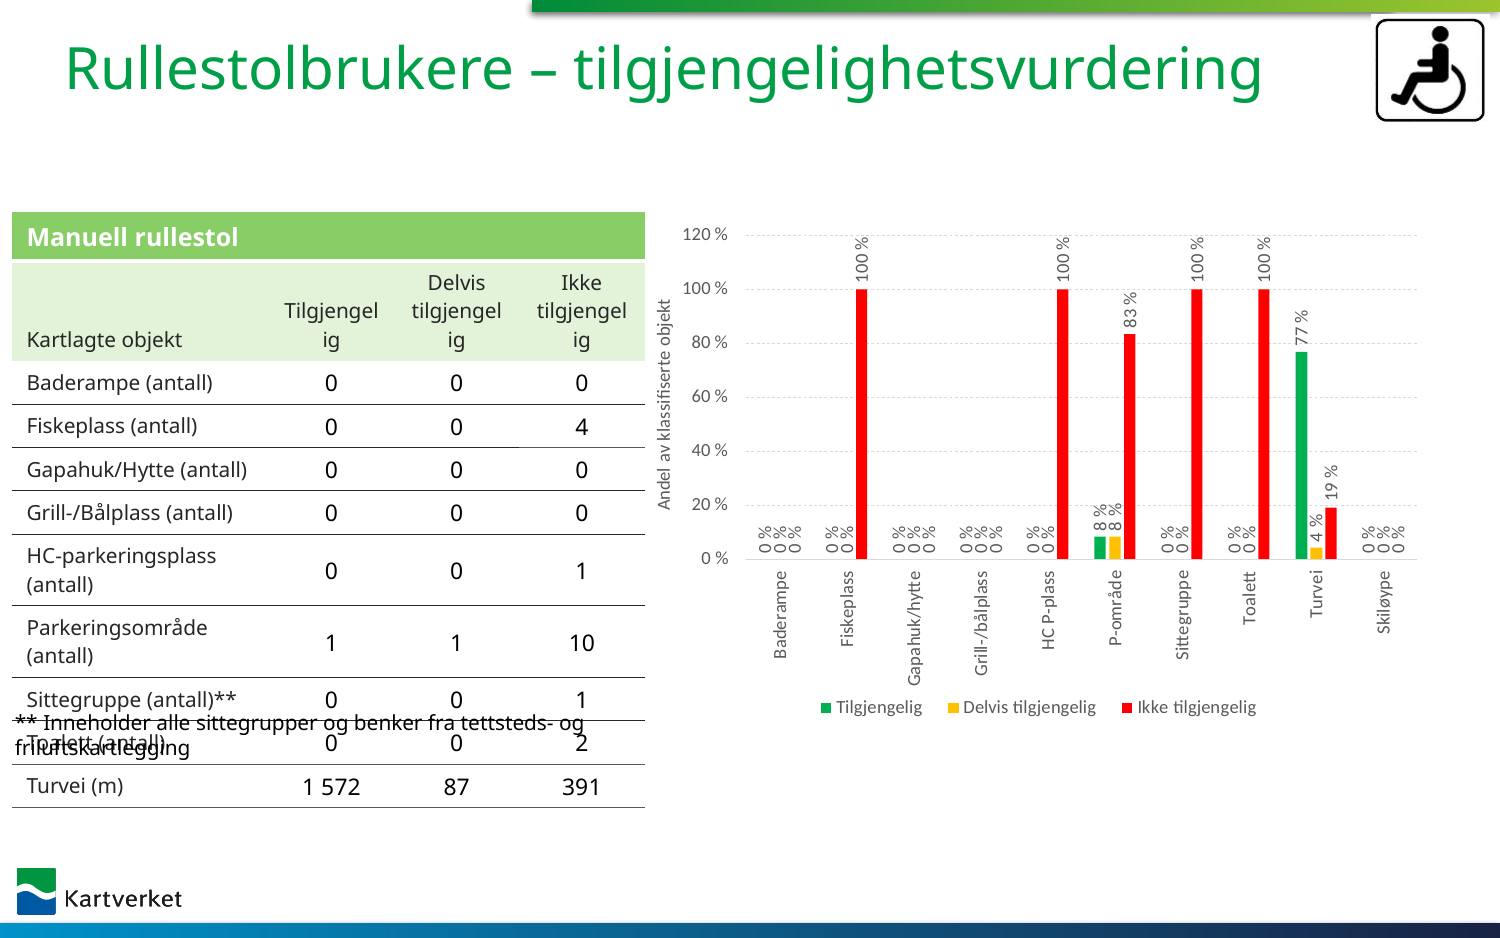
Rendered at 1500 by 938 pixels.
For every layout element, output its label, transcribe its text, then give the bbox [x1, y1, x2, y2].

table_cell 0 [519, 491, 638, 534]
table_cell Parkeringsområde (antall) [12, 606, 269, 677]
table_cell 0 [269, 405, 394, 447]
table_cell Tilgjengelig [269, 263, 394, 361]
text_box Rullestolbrukere – tilgjengelighetsvurdering [49, 12, 1372, 109]
table_cell Gapahuk/Hytte (antall) [12, 448, 269, 490]
table_cell 10 [519, 606, 638, 677]
table_cell Delvis tilgjengelig [394, 263, 519, 361]
table_cell Grill-/Bålplass (antall) [12, 491, 269, 534]
table_cell Ikke tilgjengelig [519, 263, 638, 361]
table_cell 0 [269, 535, 394, 605]
table_cell Baderampe (antall) [12, 361, 269, 404]
table_cell 0 [394, 448, 519, 490]
table_cell 1 [269, 606, 394, 677]
table_header Manuell rullestol [12, 212, 645, 259]
table_cell 0 [394, 491, 519, 534]
table_cell Kartlagte objekt [12, 263, 269, 361]
table_cell 0 [394, 405, 519, 447]
table_cell 0 [394, 361, 519, 404]
table_cell 0 [519, 448, 638, 490]
table_cell 1 [519, 678, 638, 702]
table_cell Sittegruppe (antall)** [12, 678, 269, 702]
table_cell 4 [519, 405, 638, 447]
table_cell 0 [269, 491, 394, 534]
table_cell 1 [519, 535, 638, 605]
table_cell 391 [519, 768, 645, 807]
picture [1371, 13, 1491, 127]
table_cell Fiskeplass (antall) [12, 405, 269, 447]
table_cell 1 572 [269, 768, 394, 807]
picture [643, 218, 1427, 728]
table_cell Turvei (m) [12, 768, 269, 807]
table_cell 0 [519, 361, 638, 404]
table_cell 0 [269, 678, 394, 702]
table_cell 0 [269, 361, 394, 404]
table_cell 0 [394, 535, 519, 605]
table_cell 1 [394, 606, 519, 677]
table_cell 0 [394, 678, 519, 702]
table_cell 87 [394, 768, 519, 807]
text_box ** Inneholder alle sittegrupper og benker fra tettsteds- og friluftskartlegging [0, 702, 745, 768]
table_cell 0 [269, 448, 394, 490]
table_cell HC-parkeringsplass (antall) [12, 535, 269, 605]
